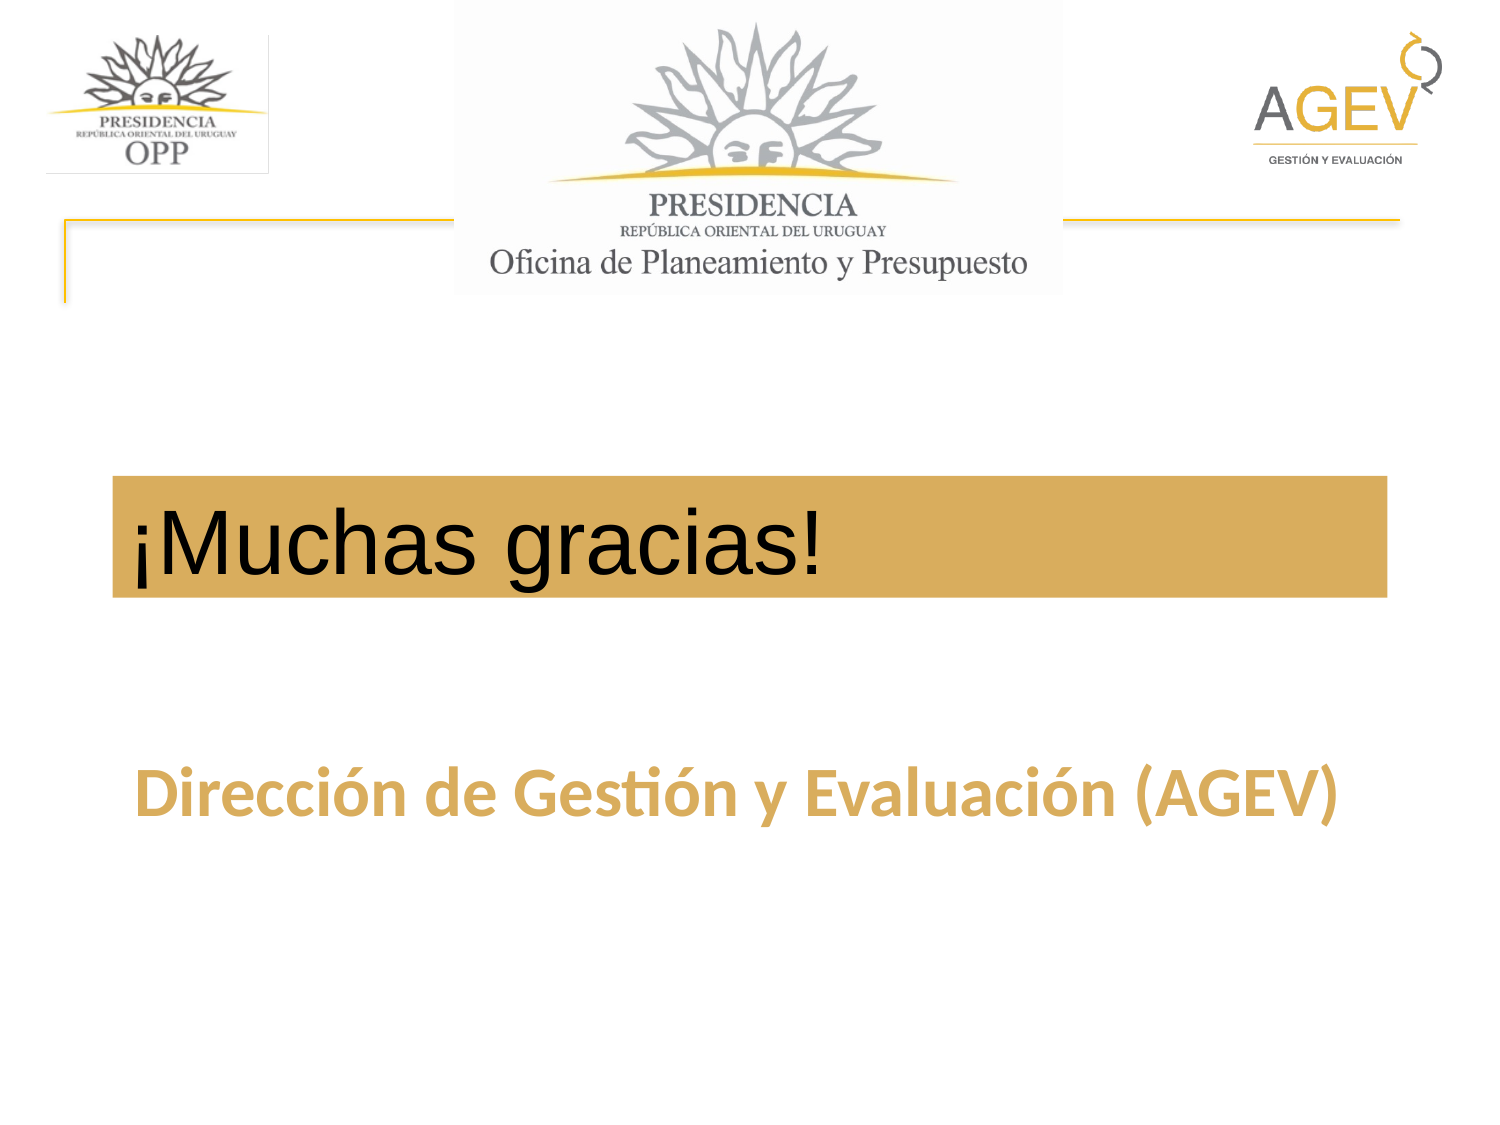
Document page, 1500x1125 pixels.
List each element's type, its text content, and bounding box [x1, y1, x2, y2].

picture [46, 35, 270, 176]
picture [454, 0, 1063, 295]
picture [1253, 31, 1442, 164]
subtitle Dirección de Gestión y Evaluación (AGEV) [76, 738, 1400, 844]
title ¡Muchas gracias! [112, 475, 1388, 598]
